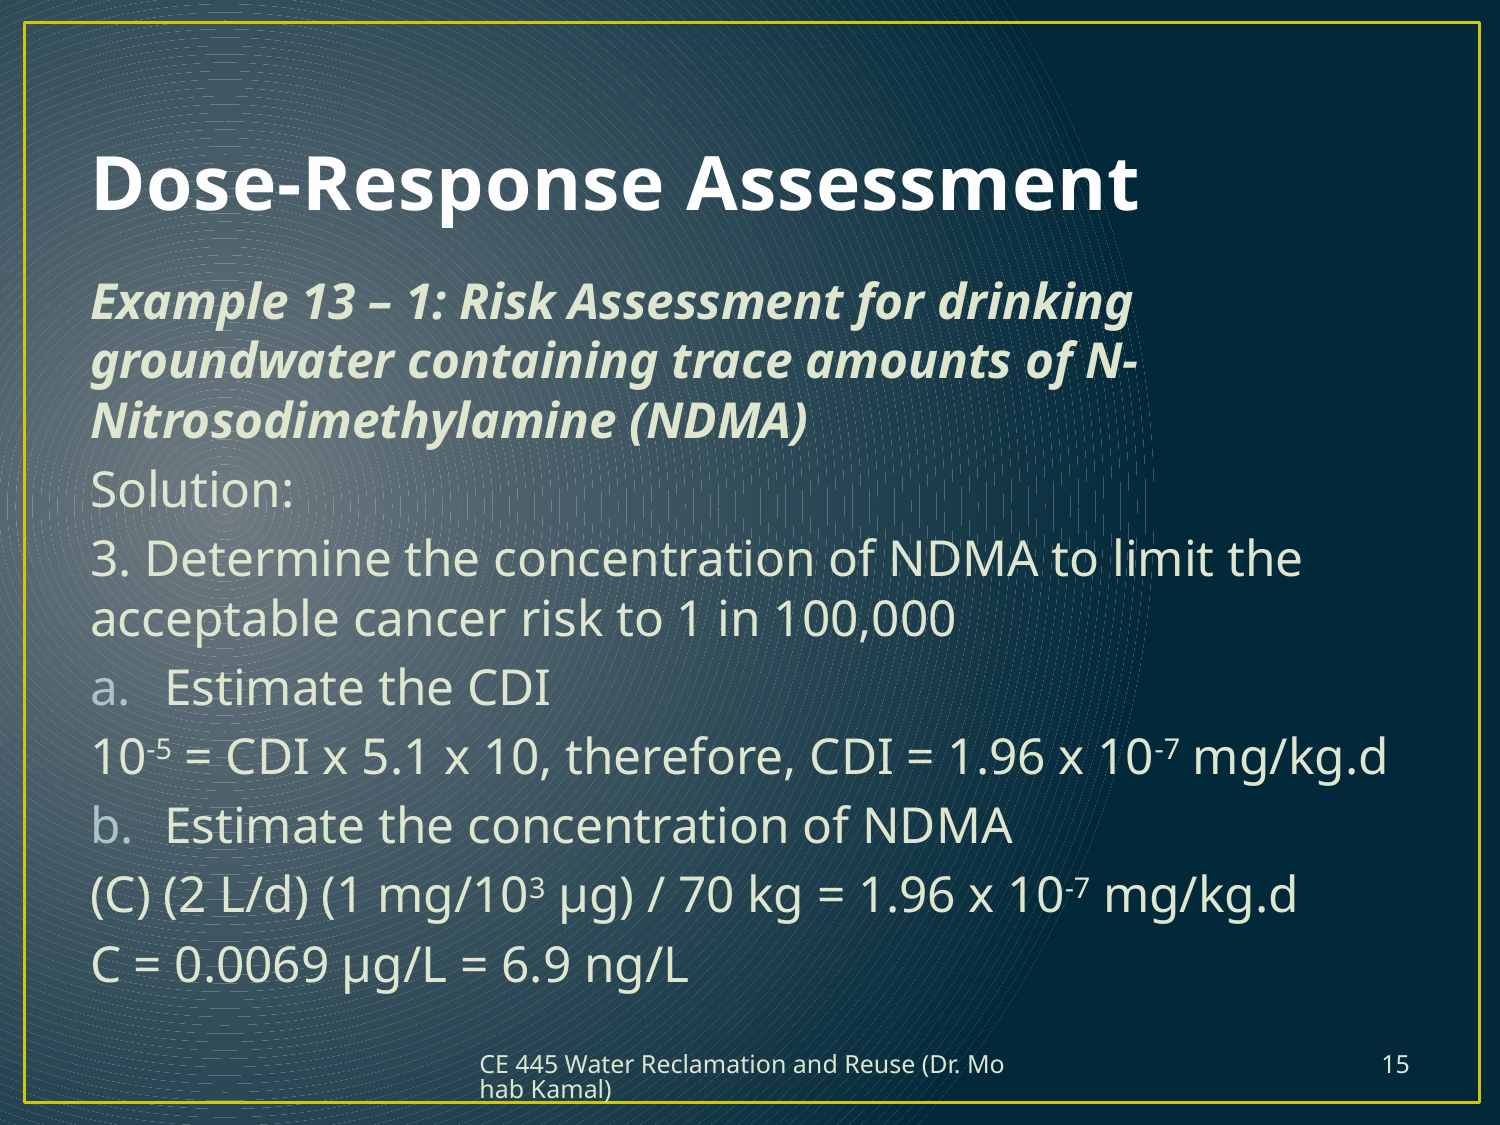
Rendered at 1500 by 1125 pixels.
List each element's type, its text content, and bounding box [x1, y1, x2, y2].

title Dose-Response Assessment [75, 45, 1425, 233]
footer CE 445 Water Reclamation and Reuse (Dr. Mohab Kamal) [464, 1035, 1036, 1096]
slide_number 15 [1074, 1035, 1425, 1096]
list Example 13 – 1: Risk Assessment for drinking groundwater containing trace amounts of N-Nitrosodimethylamine (NDMA) Solution: 3. Determine the concentration of NDMA to limit the acceptable cancer risk to 1 in 100,000 Estimate the CDI 10-5 = CDI x 5.1 x 10, therefore, CDI = 1.96 x 10-7 mg/kg.d Estimate the concentration of NDMA (C) (2 L/d) (1 mg/103 µg) / 70 kg = 1.96 x 10-7 mg/kg.d C = 0.0069 µg/L = 6.9 ng/L [75, 262, 1425, 1005]
